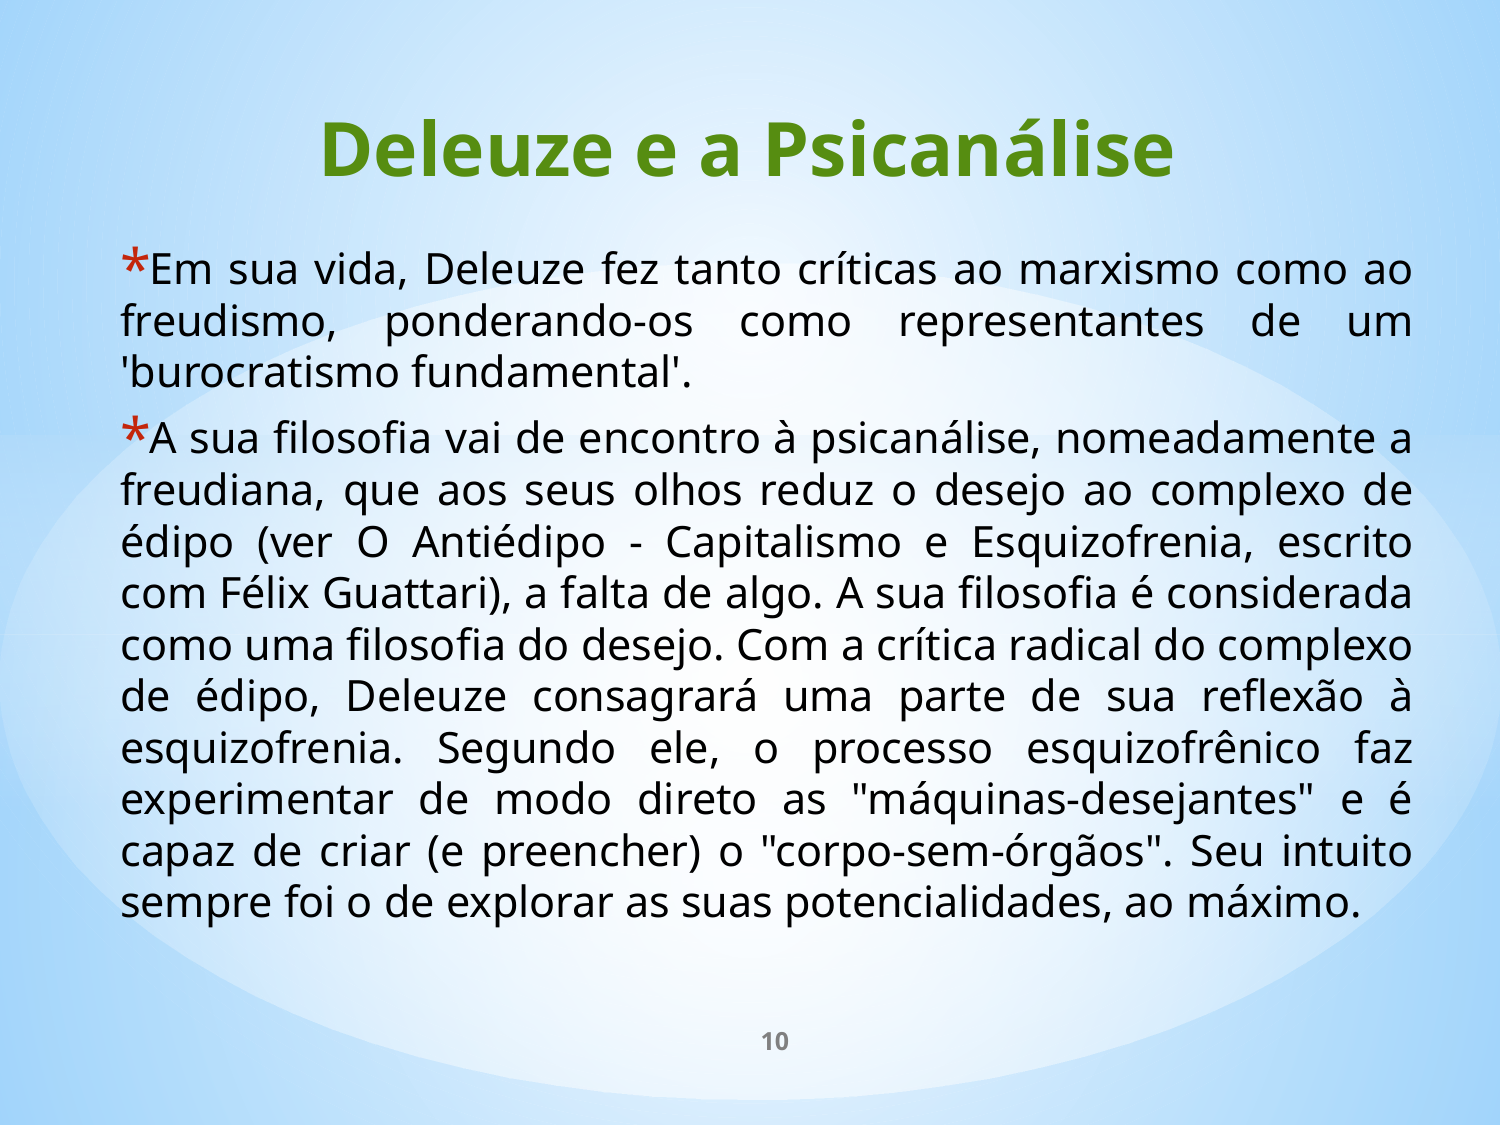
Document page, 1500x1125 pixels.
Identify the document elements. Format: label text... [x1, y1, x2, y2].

title Deleuze e a Psicanálise [140, 93, 1325, 200]
subtitle Em sua vida, Deleuze fez tanto críticas ao marxismo como ao freudismo, ponderando-os como representantes de um 'burocratismo fundamental'. A sua filosofia vai de encontro à psicanálise, nomeadamente a freudiana, que aos seus olhos reduz o desejo ao complexo de édipo (ver O Antiédipo - Capitalismo e Esquizofrenia, escrito com Félix Guattari), a falta de algo. A sua filosofia é considerada como uma filosofia do desejo. Com a crítica radical do complexo de édipo, Deleuze consagrará uma parte de sua reflexão à esquizofrenia. Segundo ele, o processo esquizofrênico faz experimentar de modo direto as "máquinas-desejantes" e é capaz de criar (e preencher) o "corpo-sem-órgãos". Seu intuito sempre foi o de explorar as suas potencialidades, ao máximo. [105, 234, 1430, 974]
slide_number 10 [624, 1012, 925, 1073]
